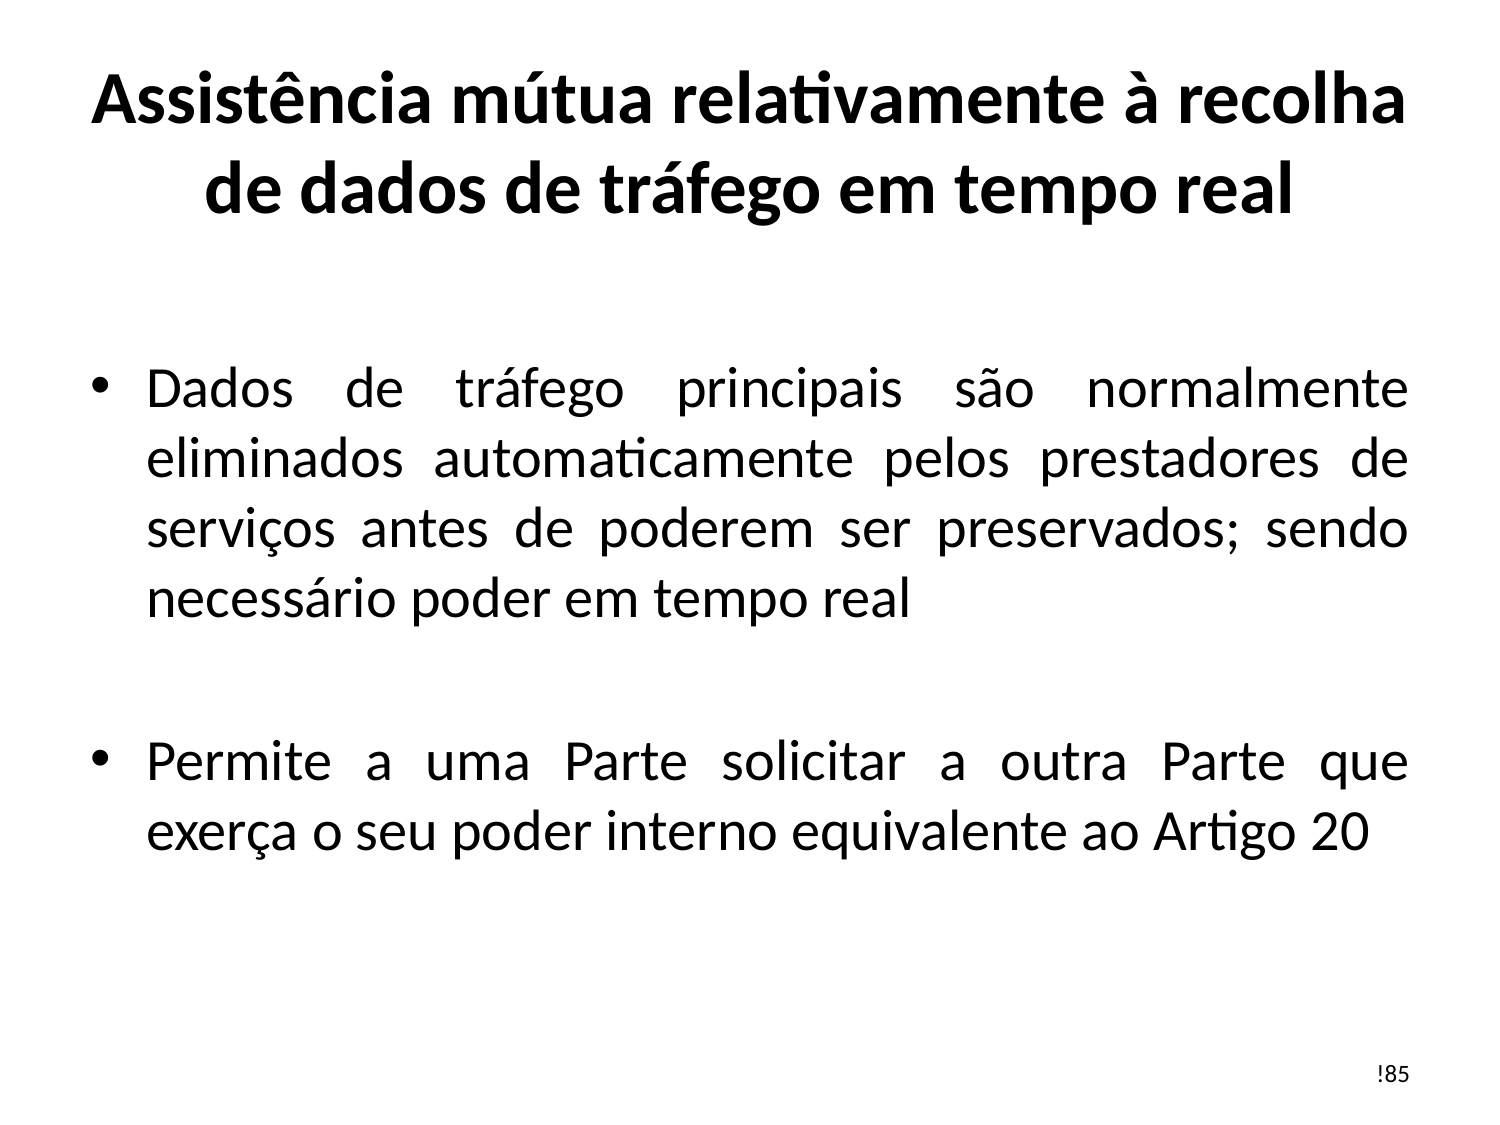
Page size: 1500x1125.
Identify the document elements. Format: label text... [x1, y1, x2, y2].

title Assistência mútua relativamente à recolha de dados de tráfego em tempo real [75, 45, 1425, 233]
slide_number !85 [1074, 1042, 1425, 1103]
list Dados de tráfego principais são normalmente eliminados automaticamente pelos prestadores de serviços antes de poderem ser preservados; sendo necessário poder em tempo real Permite a uma Parte solicitar a outra Parte que exerça o seu poder interno equivalente ao Artigo 20 [75, 341, 1425, 1005]
